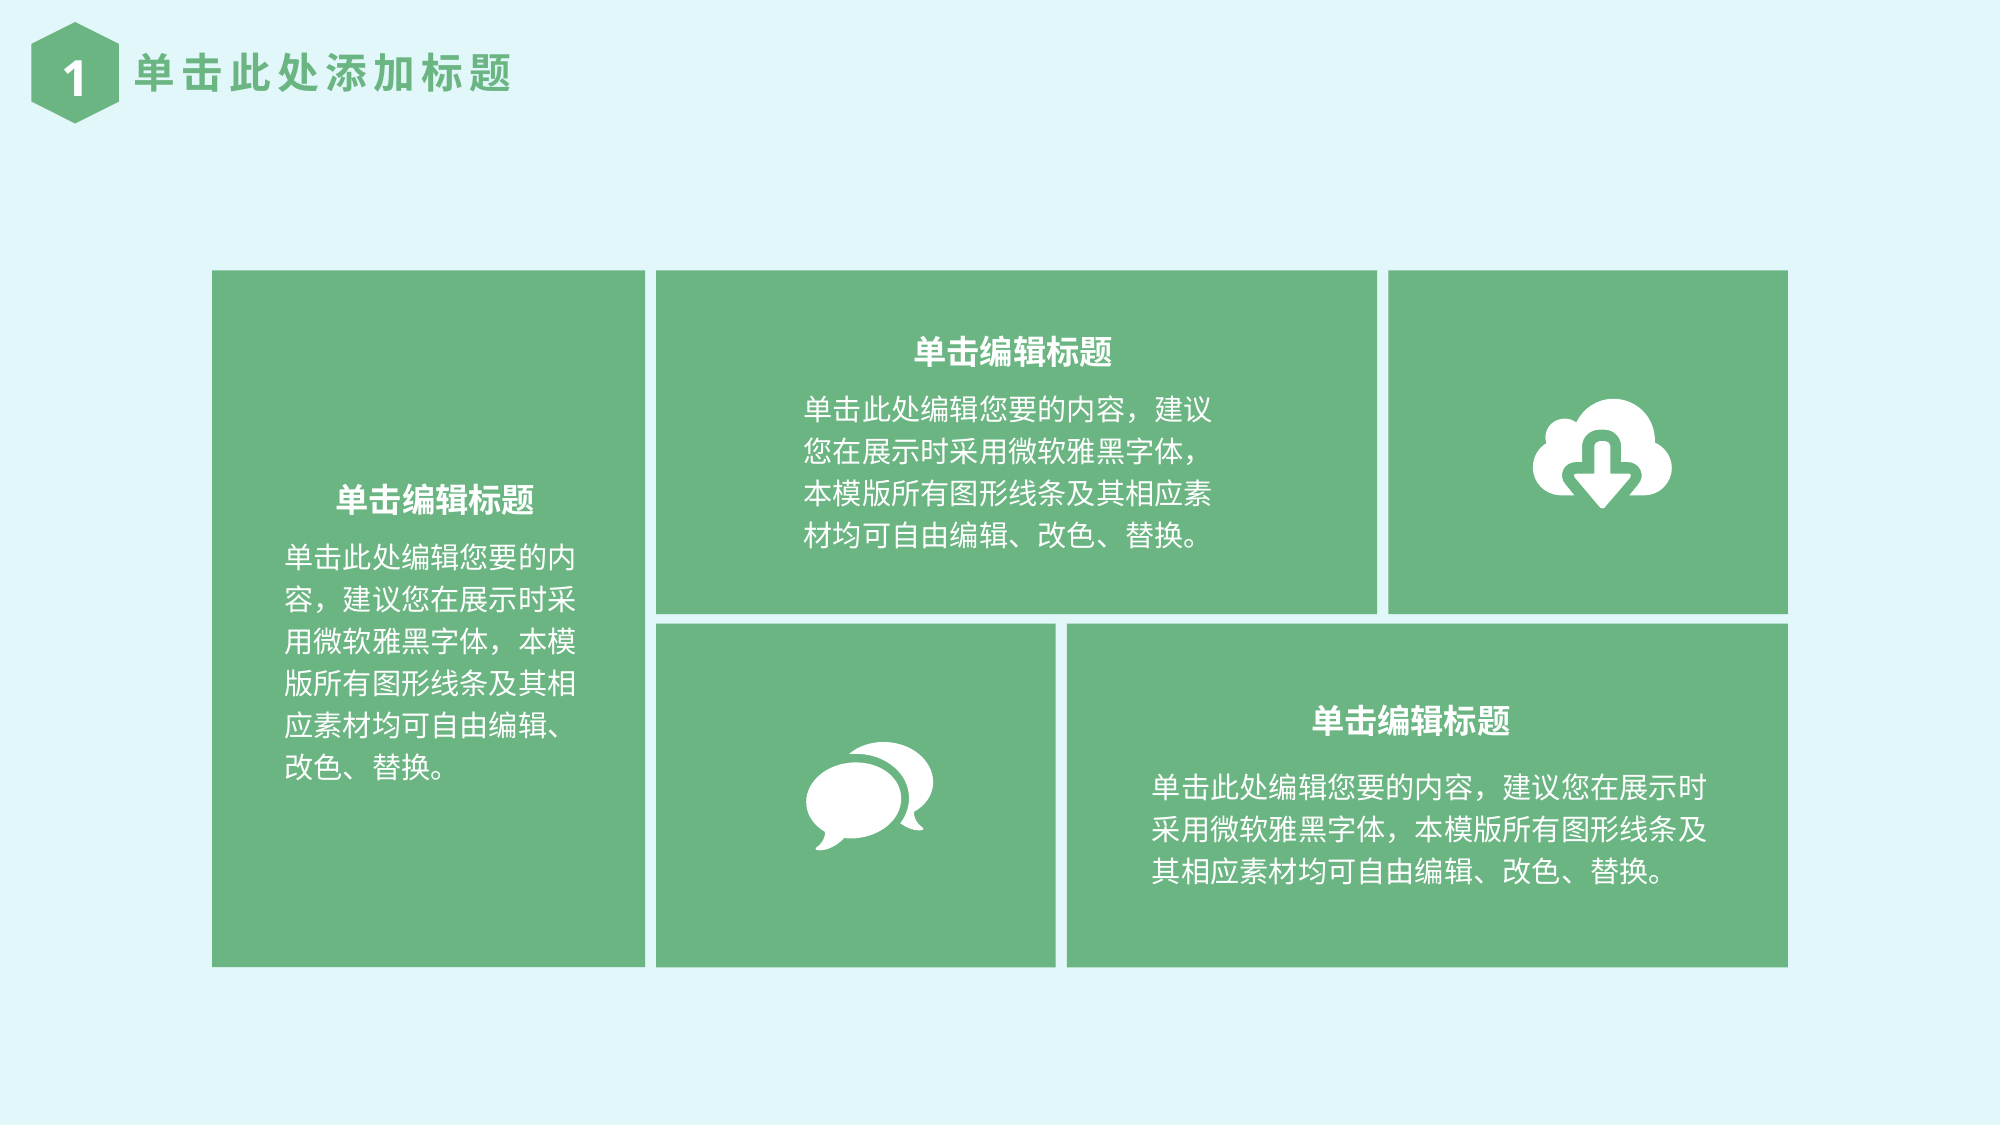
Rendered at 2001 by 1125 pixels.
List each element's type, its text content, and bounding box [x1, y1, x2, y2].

text_box [211, 269, 646, 968]
text_box [849, 741, 934, 831]
text_box 单击编辑标题 [1218, 700, 1603, 741]
text_box 单击编辑标题 [821, 330, 1206, 371]
text_box 单击此处编辑您要的内容，建议您在展示时采用微软雅黑字体，本模版所有图形线条及其相应素材均可自由编辑、改色、替换。 [803, 384, 1223, 553]
text_box 单击此处编辑您要的内容，建议您在展示时采用微软雅黑字体，本模版所有图形线条及其相应素材均可自由编辑、改色、替换。 [1151, 762, 1719, 889]
text_box 单击此处编辑您要的内容，建议您在展示时采用微软雅黑字体，本模版所有图形线条及其相应素材均可自由编辑、改色、替换。 [284, 532, 597, 785]
text_box [1066, 623, 1789, 968]
text_box 1 [46, 39, 104, 114]
text_box [1574, 441, 1631, 509]
text_box [53, 114, 97, 125]
text_box [30, 20, 118, 111]
text_box 单击此处添加标题 [118, 39, 570, 105]
text_box [1532, 398, 1672, 496]
text_box [1387, 269, 1789, 615]
text_box 单击编辑标题 [297, 479, 574, 520]
text_box [655, 269, 1378, 615]
text_box [806, 762, 902, 851]
text_box [655, 623, 1057, 968]
